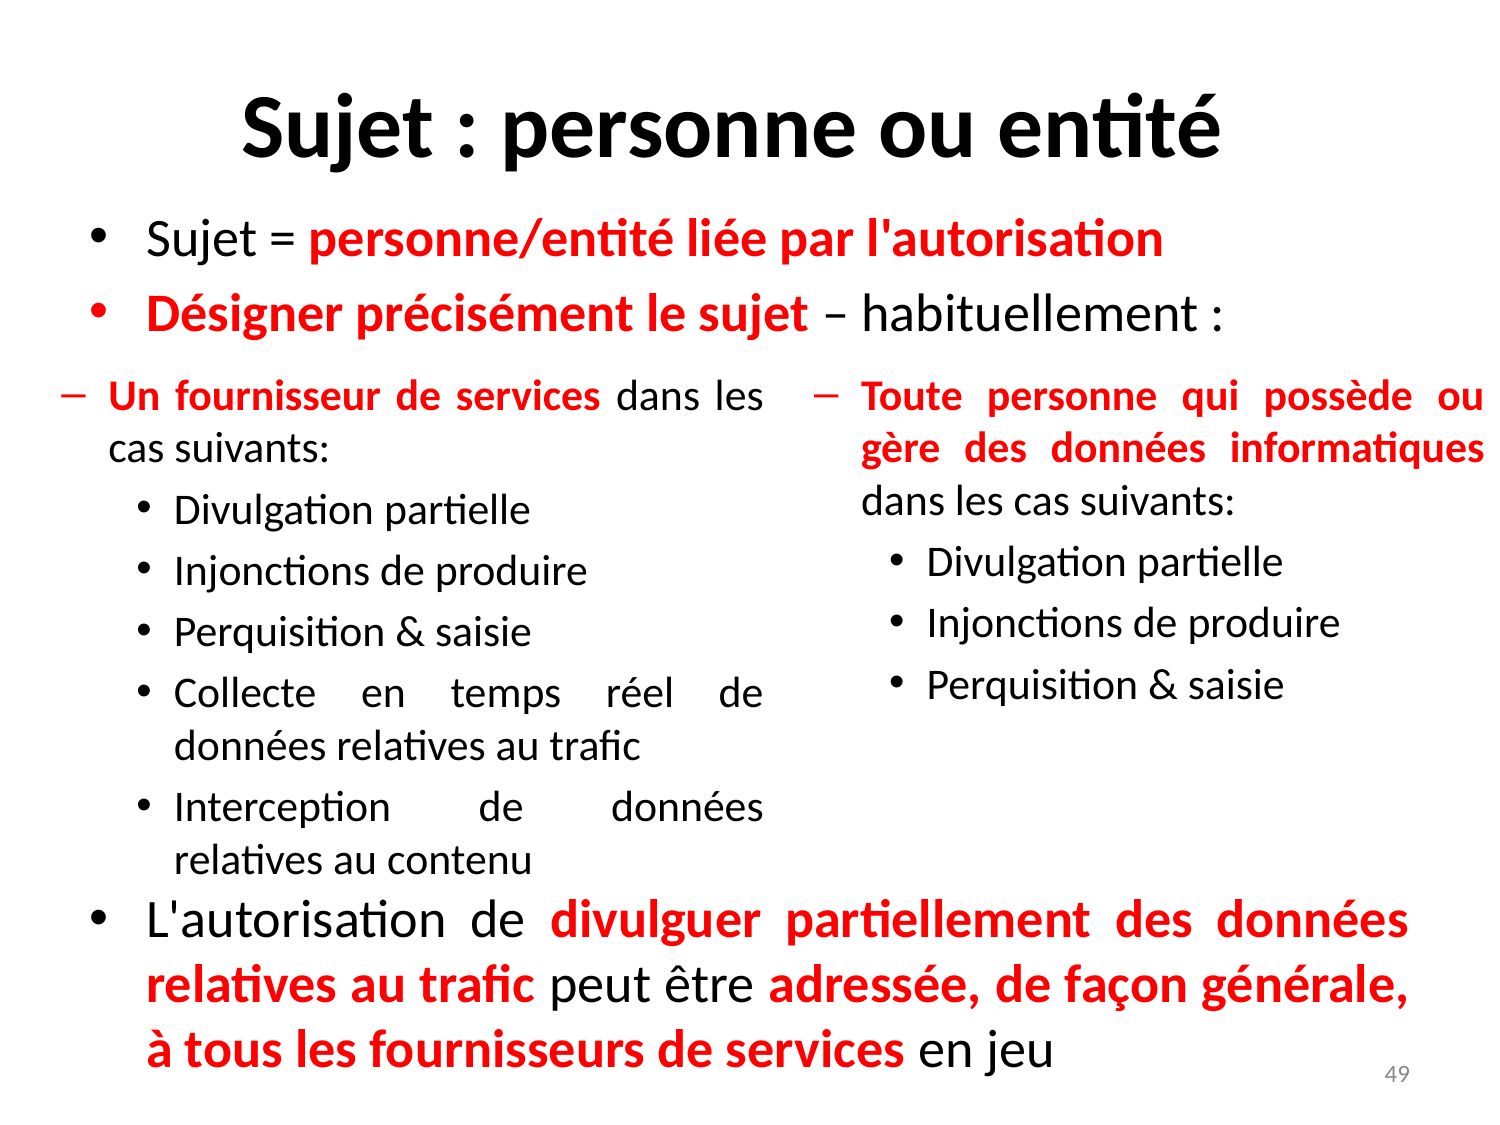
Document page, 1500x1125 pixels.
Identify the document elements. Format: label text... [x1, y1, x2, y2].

title Sujet : personne ou entité [57, 27, 1408, 216]
text_box Toute personne qui possède ou gère des données informatiques dans les cas suivants: Divulgation partielle Injonctions de produire Perquisition & saisie [724, 359, 1500, 852]
text_box Un fournisseur de services dans les cas suivants: Divulgation partielle Injonctions de produire Perquisition & saisie Collecte en temps réel de données relatives au trafic Interception de données relatives au contenu [0, 359, 724, 852]
text_box Sujet = personne/entité liée par l'autorisation Désigner précisément le sujet – habituellement : L'autorisation de divulguer partiellement des données relatives au trafic peut être adressée, de façon générale, à tous les fournisseurs de services en jeu [74, 194, 1425, 359]
slide_number 49 [1074, 1042, 1425, 1103]
